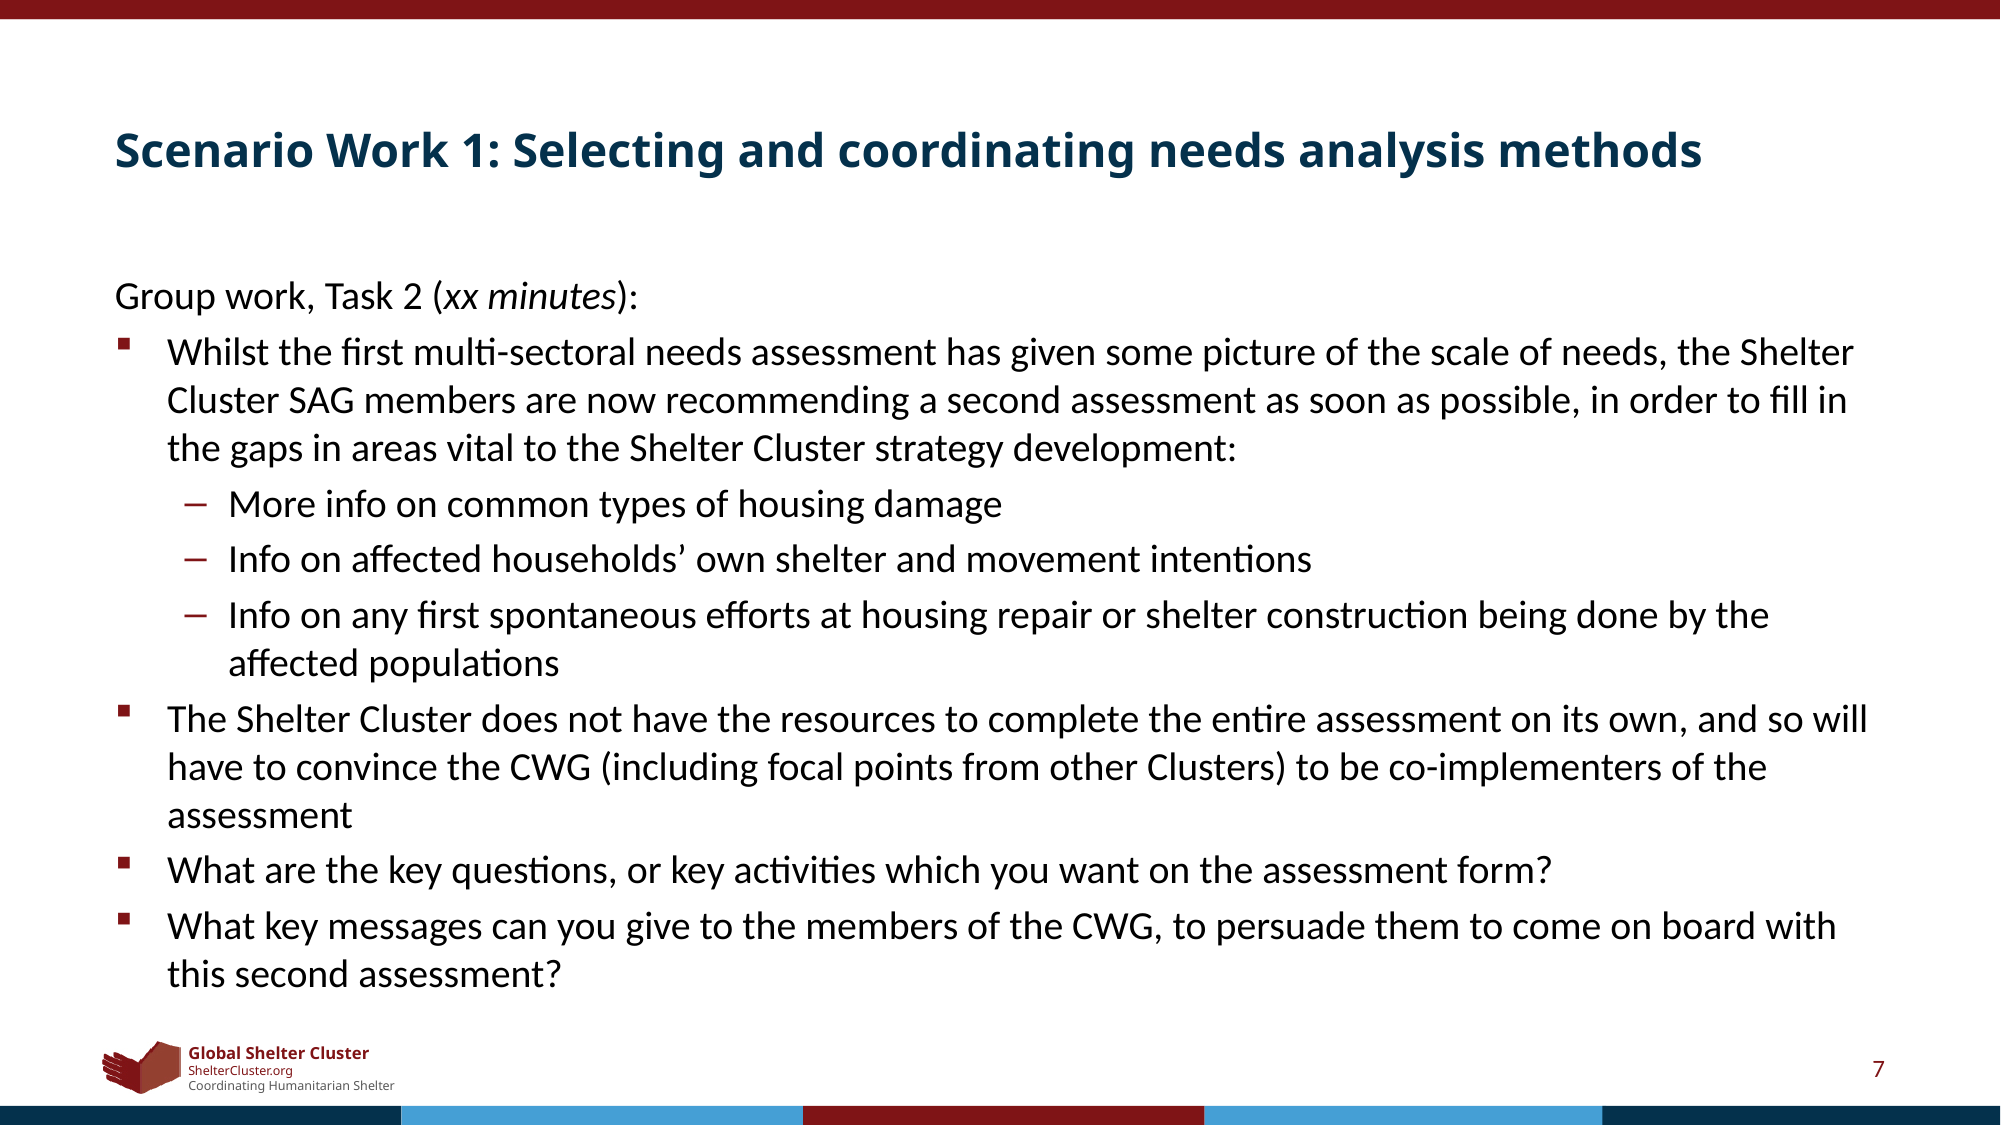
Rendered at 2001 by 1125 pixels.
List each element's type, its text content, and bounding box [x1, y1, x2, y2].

title Scenario Work 1: Selecting and coordinating needs analysis methods [99, 111, 1863, 262]
picture [102, 1041, 181, 1094]
slide_number 7 [1433, 1037, 1900, 1098]
list Group work, Task 2 (xx minutes): Whilst the first multi-sectoral needs assessment has given some picture of the scale of needs, the Shelter Cluster SAG members are now recommending a second assessment as soon as possible, in order to fill in the gaps in areas vital to the Shelter Cluster strategy development: More info on common types of housing damage Info on affected households’ own shelter and movement intentions Info on any first spontaneous efforts at housing repair or shelter construction being done by the affected populations The Shelter Cluster does not have the resources to complete the entire assessment on its own, and so will have to convince the CWG (including focal points from other Clusters) to be co-implementers of the assessment What are the key questions, or key activities which you want on the assessment form? What key messages can you give to the members of the CWG, to persuade them to come on board with this second assessment? [99, 262, 1900, 1005]
